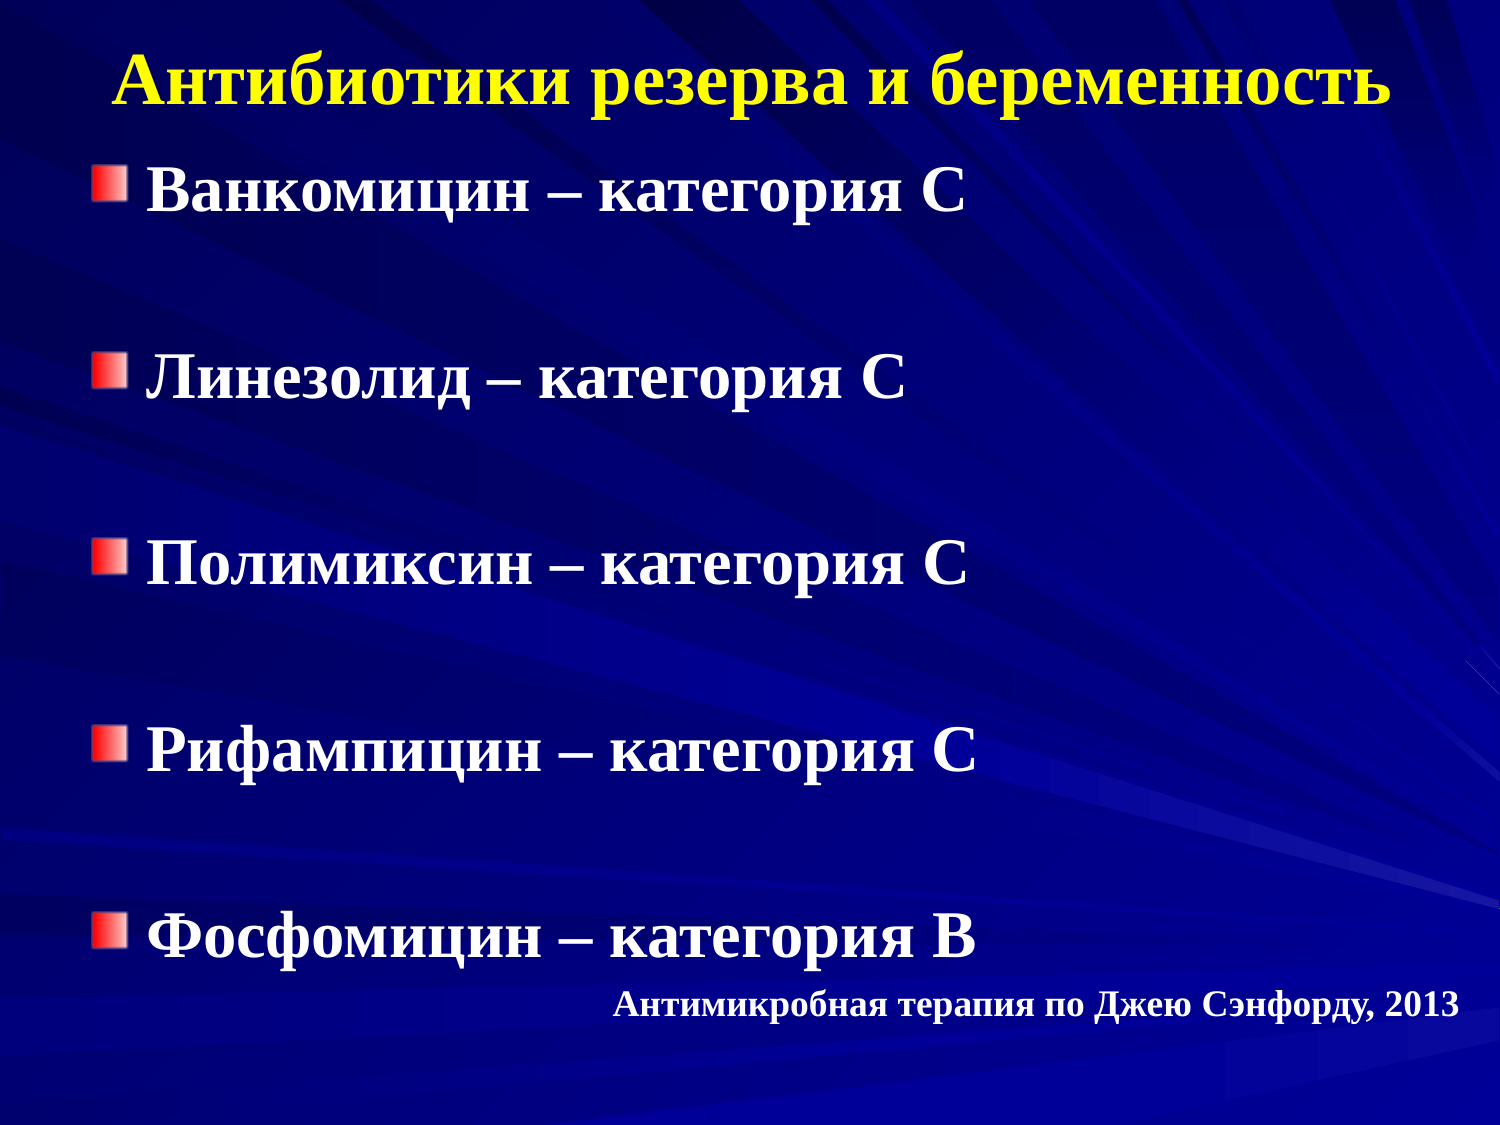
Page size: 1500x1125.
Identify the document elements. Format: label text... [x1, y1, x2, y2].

picture [90, 723, 132, 766]
picture [90, 350, 132, 393]
picture [90, 536, 132, 579]
title Антибиотики резерва и беременность [76, 0, 1428, 136]
picture [90, 163, 132, 206]
list Ванкомицин – категория С Линезолид – категория С Полимиксин – категория С Рифампицин – категория С Фосфомицин – категория В Антимикробная терапия по Джею Сэнфорду, 2013 [74, 136, 1500, 1095]
picture [90, 910, 132, 953]
